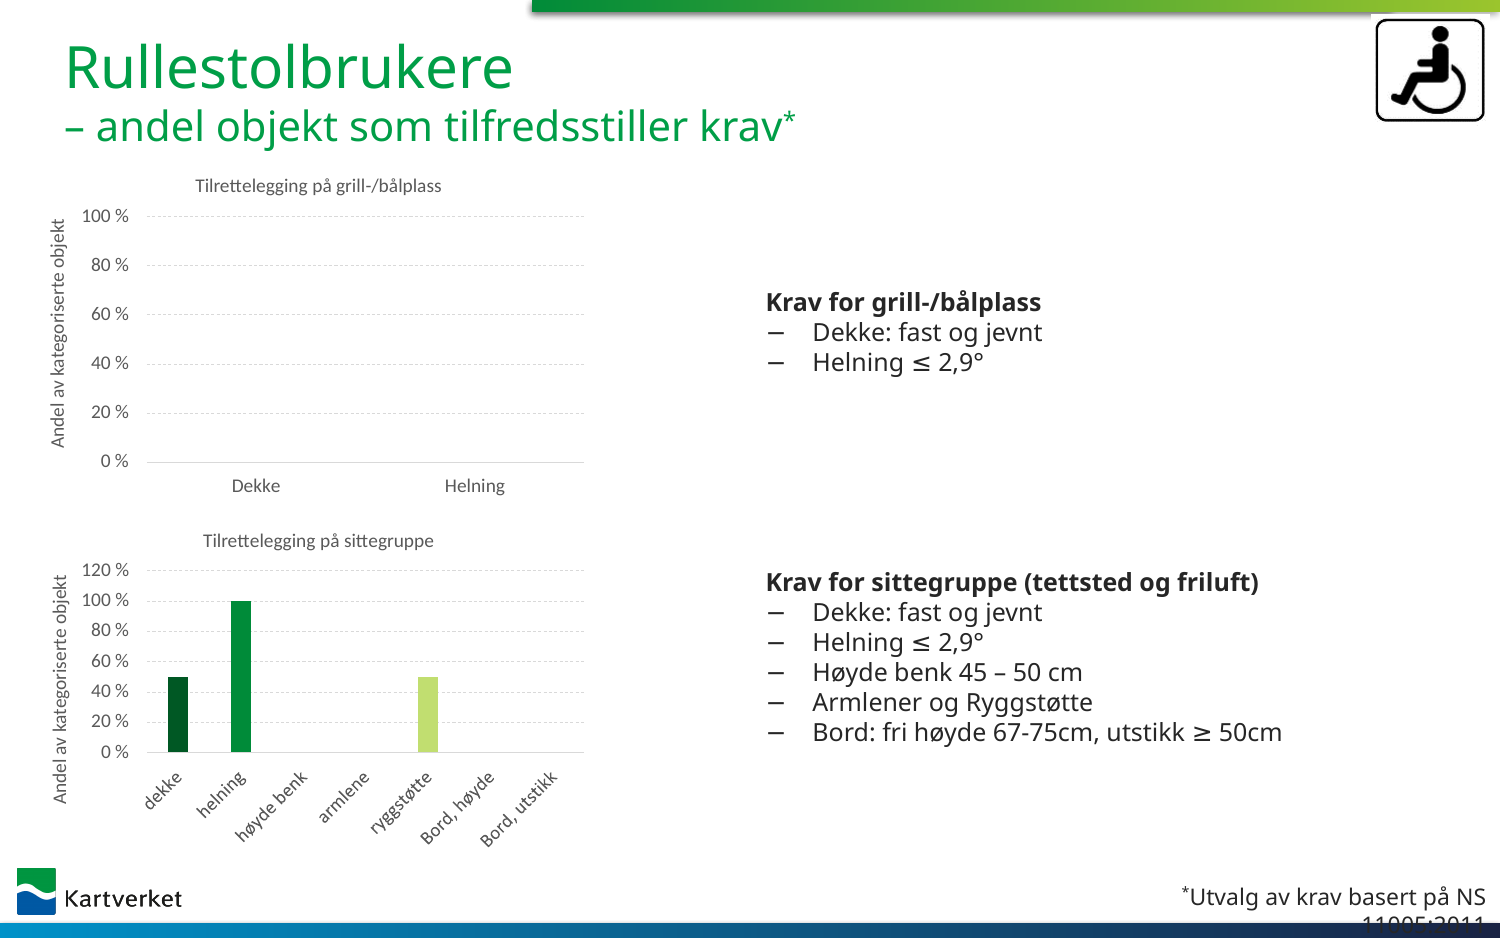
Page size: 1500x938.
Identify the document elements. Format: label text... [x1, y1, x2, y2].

text_box Krav for grill-/bålplass Dekke: fast og jevnt Helning ≤ 2,9° [750, 279, 1452, 384]
text_box Krav for sittegruppe (tettsted og friluft) Dekke: fast og jevnt Helning ≤ 2,9° Høyde benk 45 – 50 cm Armlener og Ryggstøtte Bord: fri høyde 67-75cm, utstikk ≥ 50cm [750, 559, 1500, 754]
text_box Rullestolbrukere – andel objekt som tilfredsstiller krav* [49, 14, 1431, 158]
picture [41, 166, 596, 505]
picture [1371, 13, 1491, 127]
picture [41, 520, 596, 859]
text_box *Utvalg av krav basert på NS 11005:2011 [1068, 873, 1500, 938]
